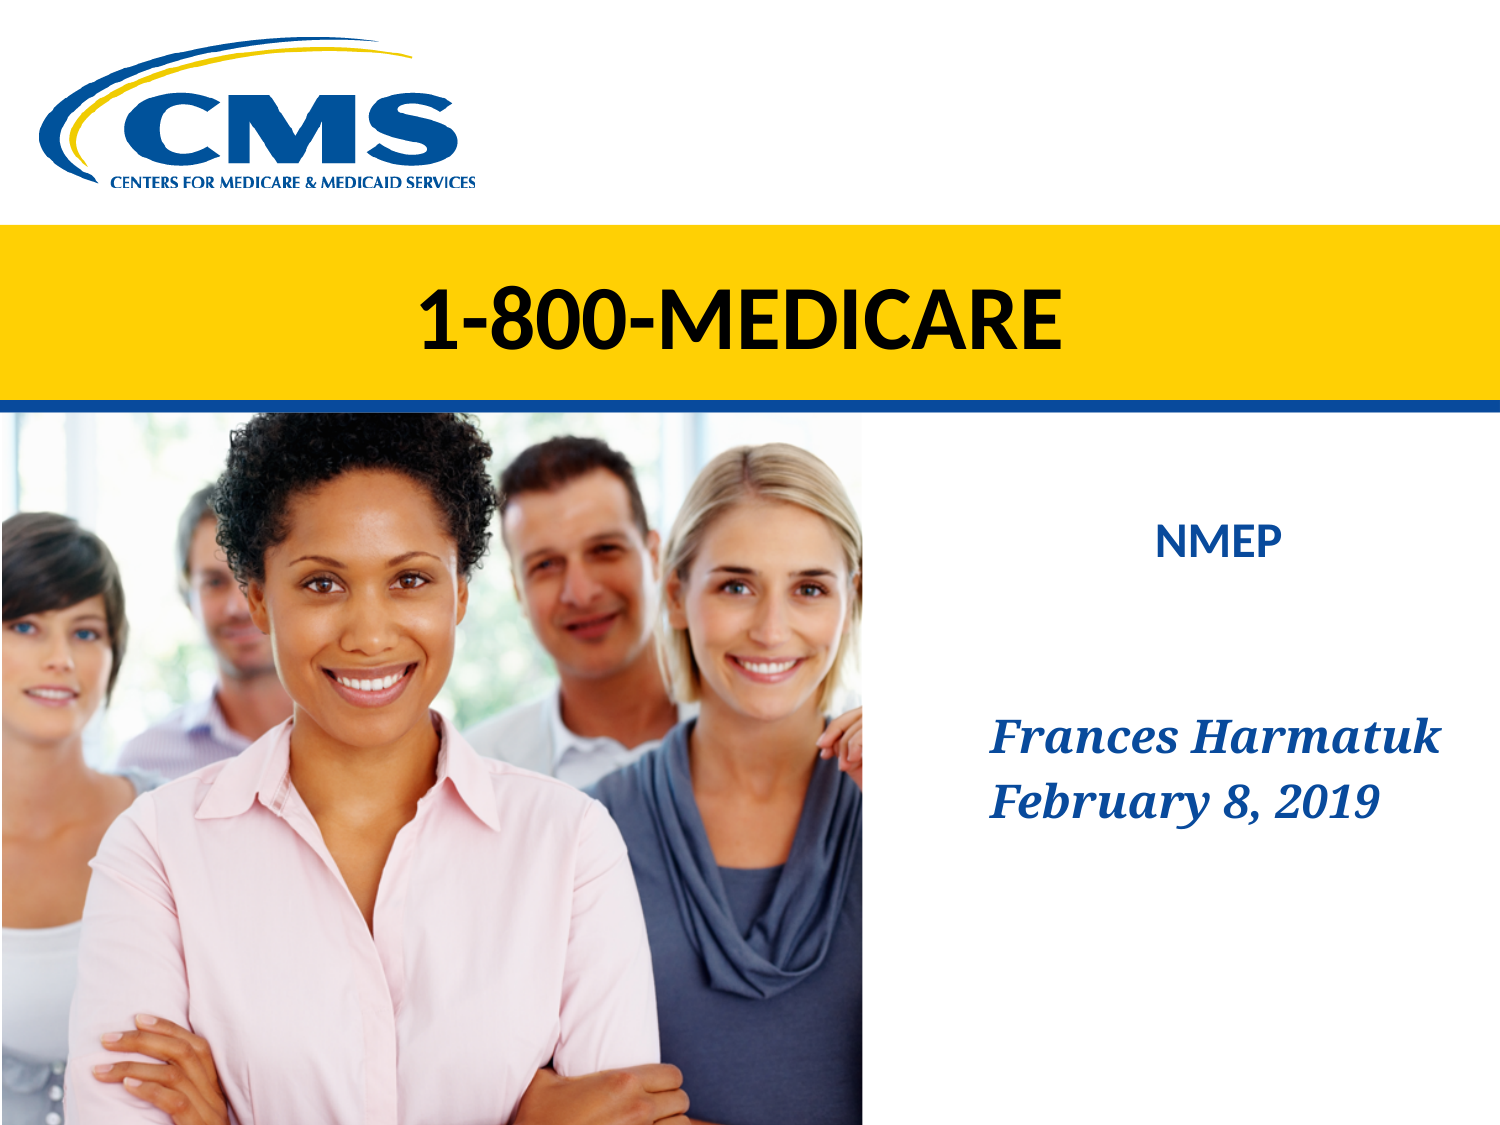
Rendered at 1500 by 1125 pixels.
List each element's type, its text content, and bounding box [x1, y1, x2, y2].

list Frances Harmatuk February 8, 2019 [975, 699, 1463, 838]
picture [2, 413, 863, 1125]
picture [39, 37, 475, 188]
list NMEP [975, 500, 1463, 650]
title 1-800-MEDICARE [0, 224, 1500, 400]
